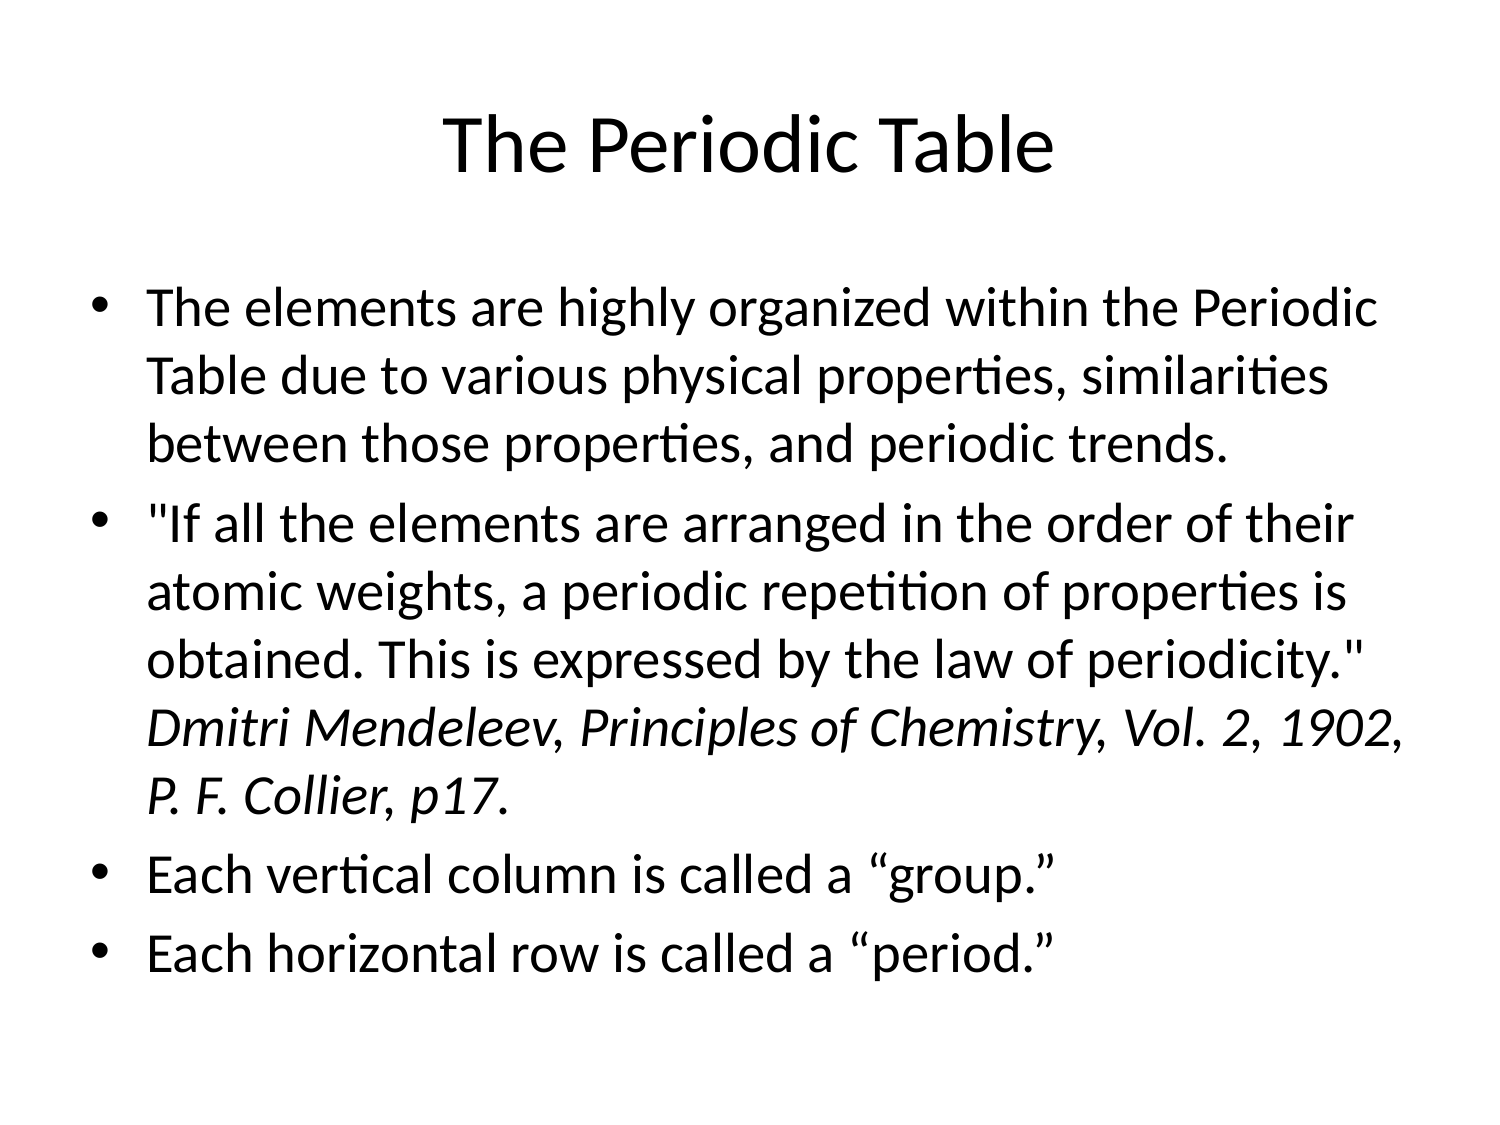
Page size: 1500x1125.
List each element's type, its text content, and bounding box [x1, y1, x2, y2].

title The Periodic Table [75, 45, 1425, 233]
list The elements are highly organized within the Periodic Table due to various physical properties, similarities between those properties, and periodic trends. "If all the elements are arranged in the order of their atomic weights, a periodic repetition of properties is obtained. This is expressed by the law of periodicity." Dmitri Mendeleev, Principles of Chemistry, Vol. 2, 1902, P. F. Collier, p17. Each vertical column is called a “group.” Each horizontal row is called a “period.” [75, 262, 1425, 1005]
